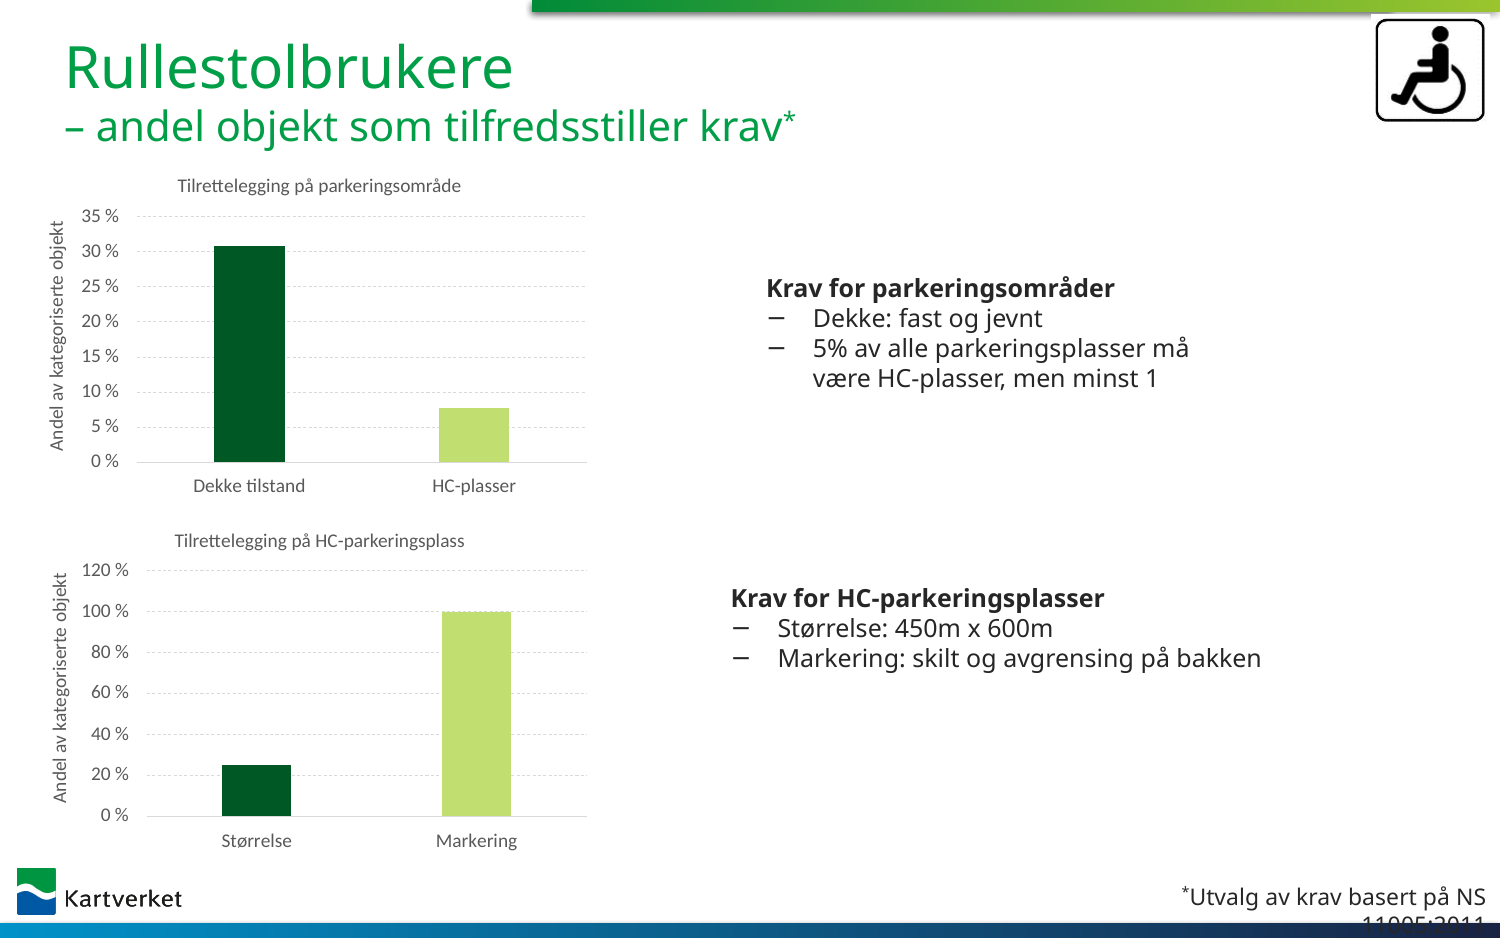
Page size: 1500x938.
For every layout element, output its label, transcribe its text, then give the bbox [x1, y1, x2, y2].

text_box *Utvalg av krav basert på NS 11005:2011 [1068, 873, 1500, 938]
text_box Krav for HC-parkeringsplasser Størrelse: 450m x 600m Markering: skilt og avgrensing på bakken [715, 574, 1278, 680]
text_box Krav for parkeringsområder Dekke: fast og jevnt 5% av alle parkeringsplasser må være HC-plasser, men minst 1 [751, 264, 1232, 400]
picture [1371, 13, 1491, 127]
picture [41, 166, 598, 505]
text_box Rullestolbrukere – andel objekt som tilfredsstiller krav* [49, 23, 1431, 158]
picture [41, 520, 598, 859]
